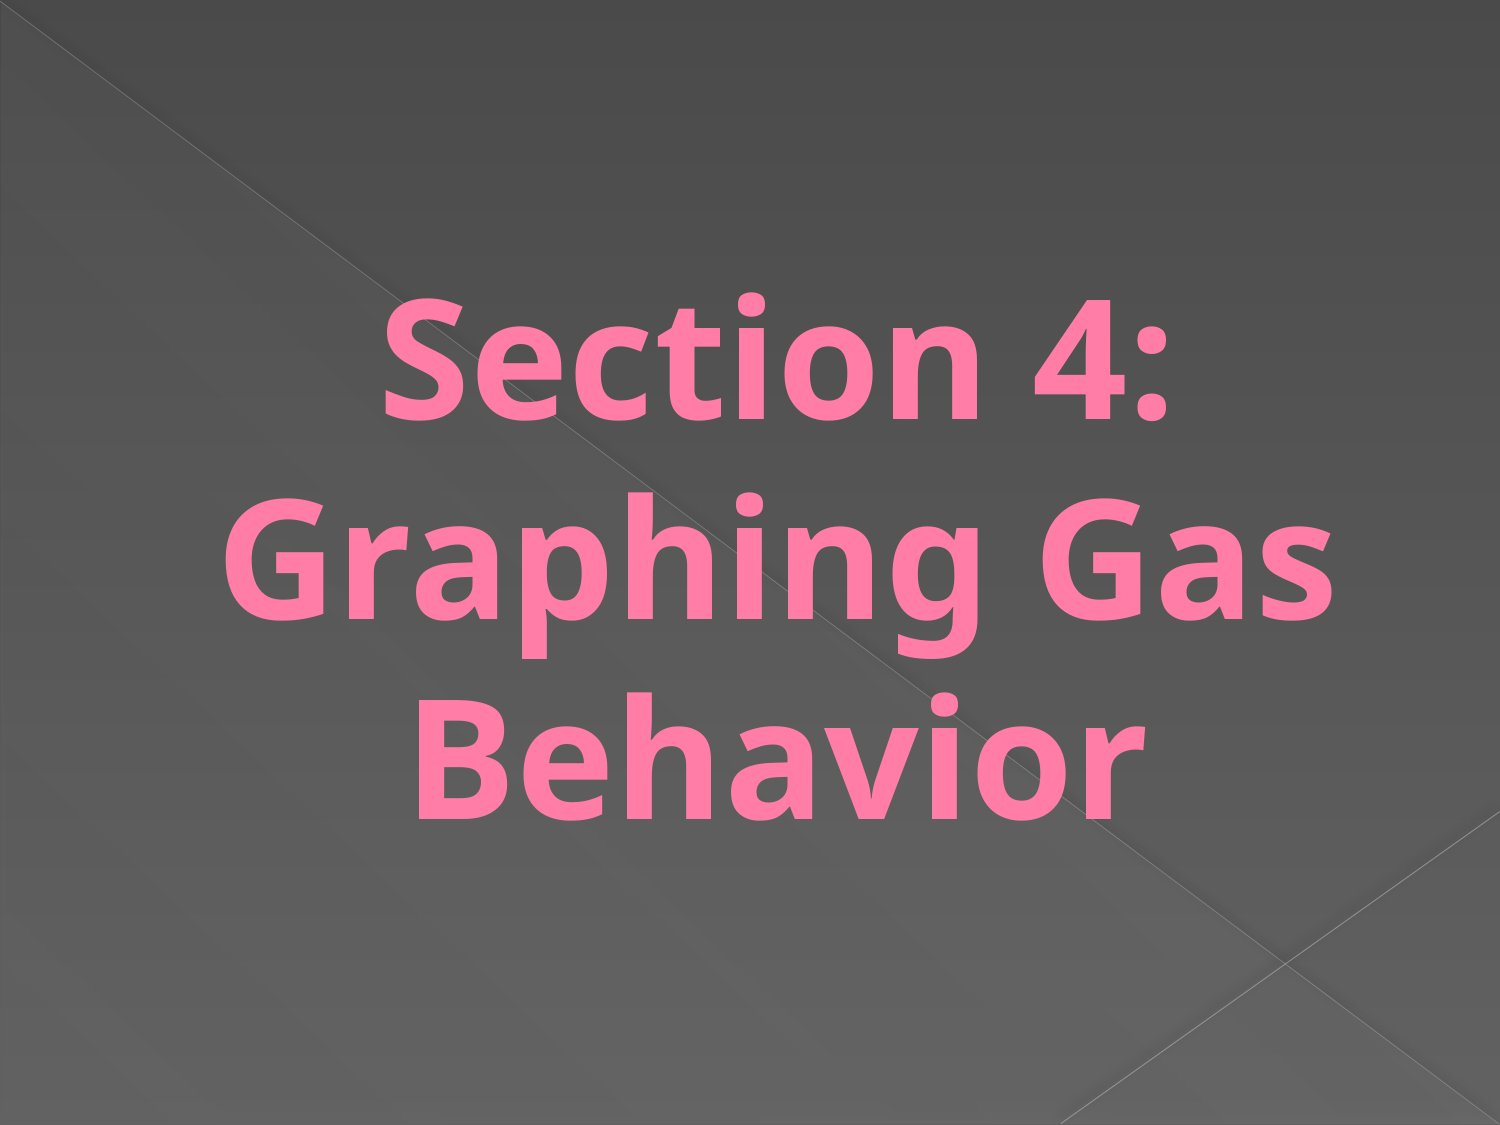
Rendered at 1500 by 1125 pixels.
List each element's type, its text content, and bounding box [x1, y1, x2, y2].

title Section 4: Graphing Gas Behavior [62, 212, 1413, 894]
